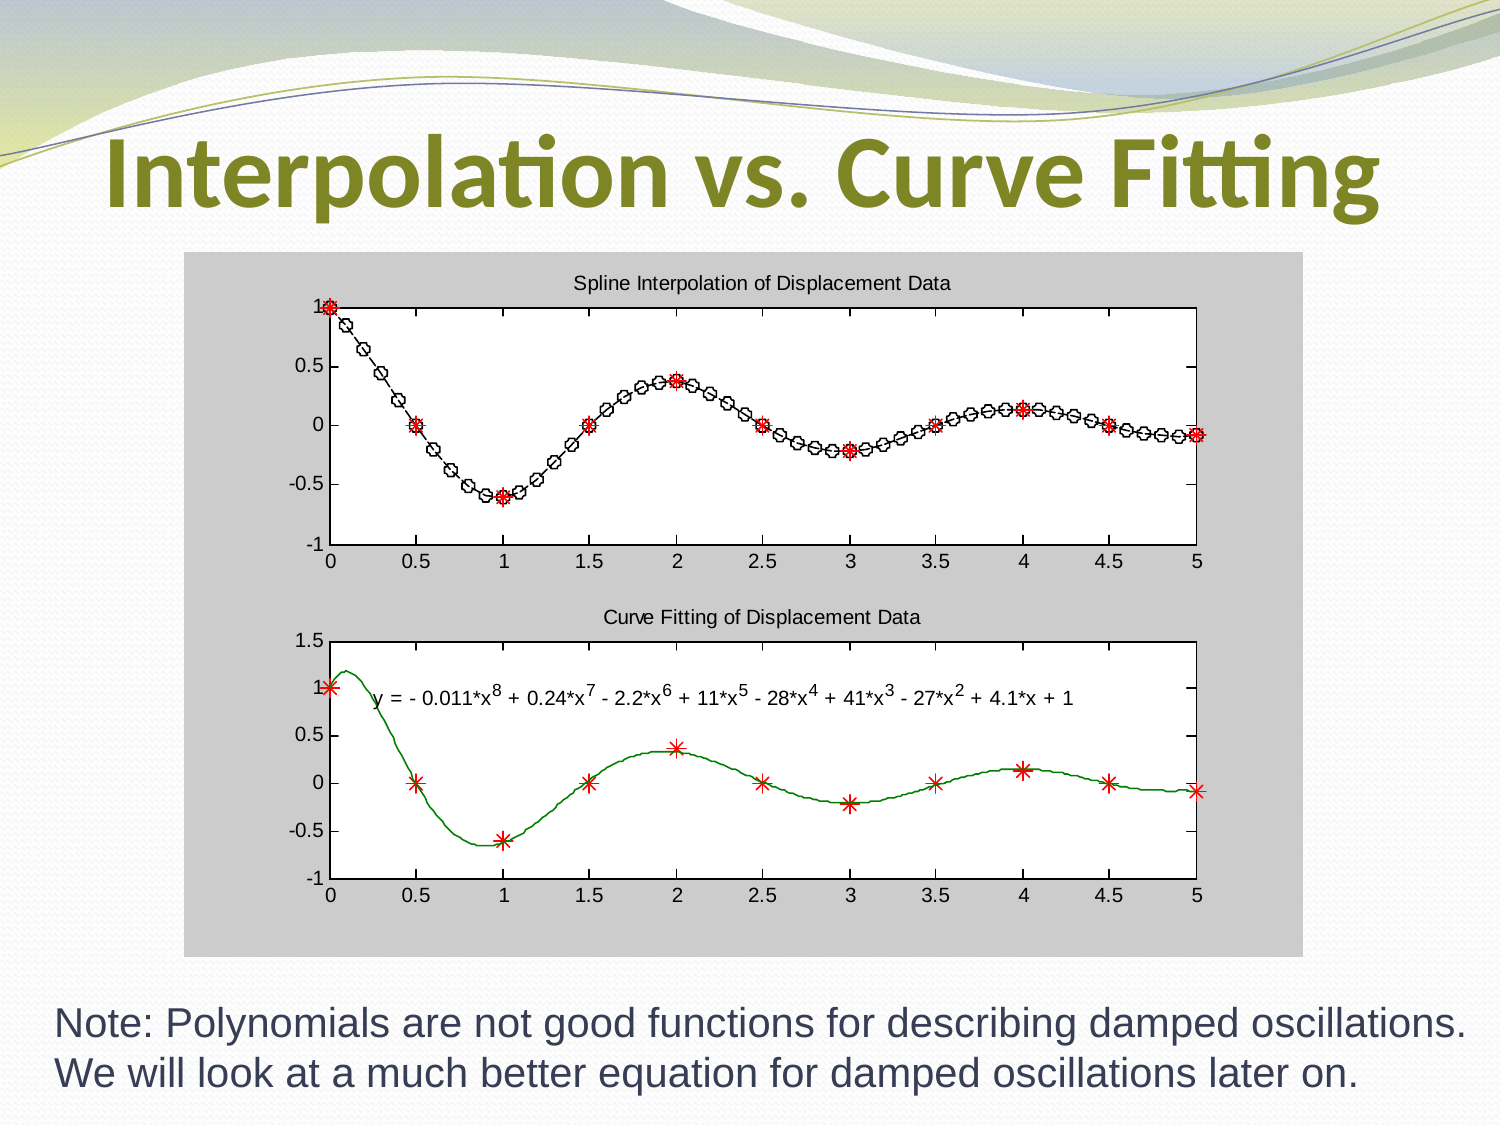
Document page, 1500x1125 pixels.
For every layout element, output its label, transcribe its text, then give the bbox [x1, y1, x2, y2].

text_box Note: Polynomials are not good functions for describing damped oscillations. We will look at a much better equation for damped oscillations later on. [39, 987, 1500, 1103]
title Interpolation vs. Curve Fitting [68, 40, 1419, 229]
picture [183, 251, 1304, 958]
